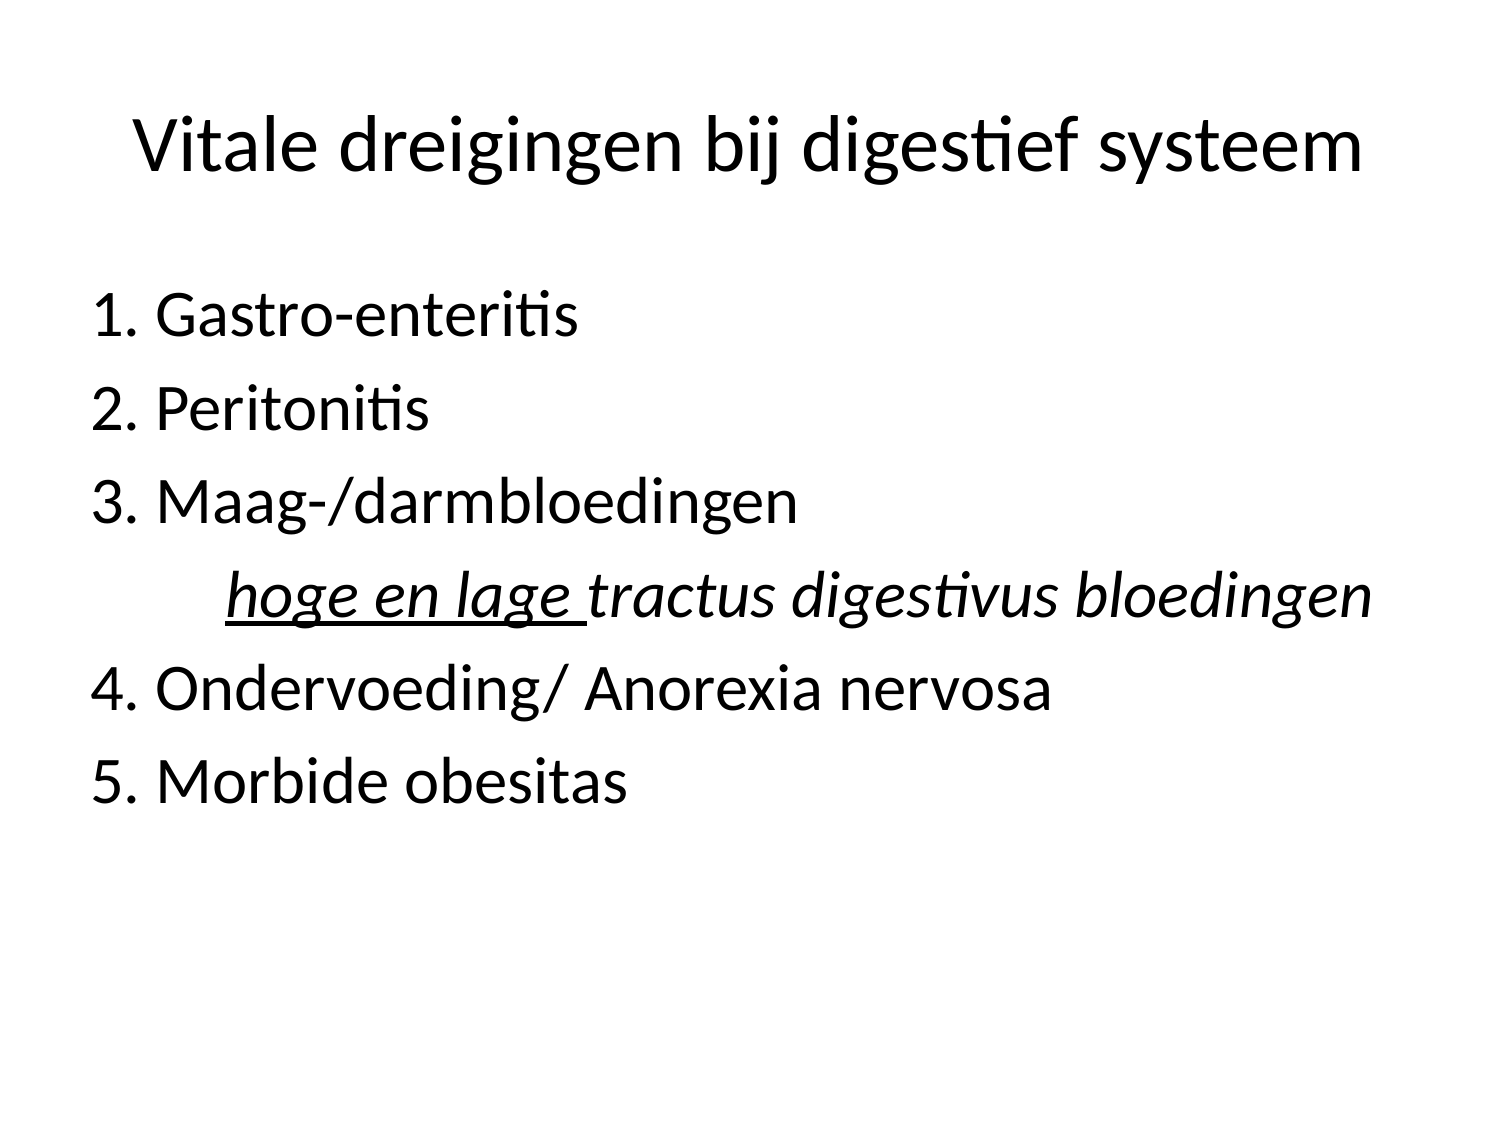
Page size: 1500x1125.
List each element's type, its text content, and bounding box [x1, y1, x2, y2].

list 1. Gastro-enteritis 2. Peritonitis 3. Maag-/darmbloedingen hoge en lage tractus digestivus bloedingen 4. Ondervoeding/ Anorexia nervosa 5. Morbide obesitas [75, 262, 1425, 1005]
title Vitale dreigingen bij digestief systeem [75, 45, 1425, 233]
